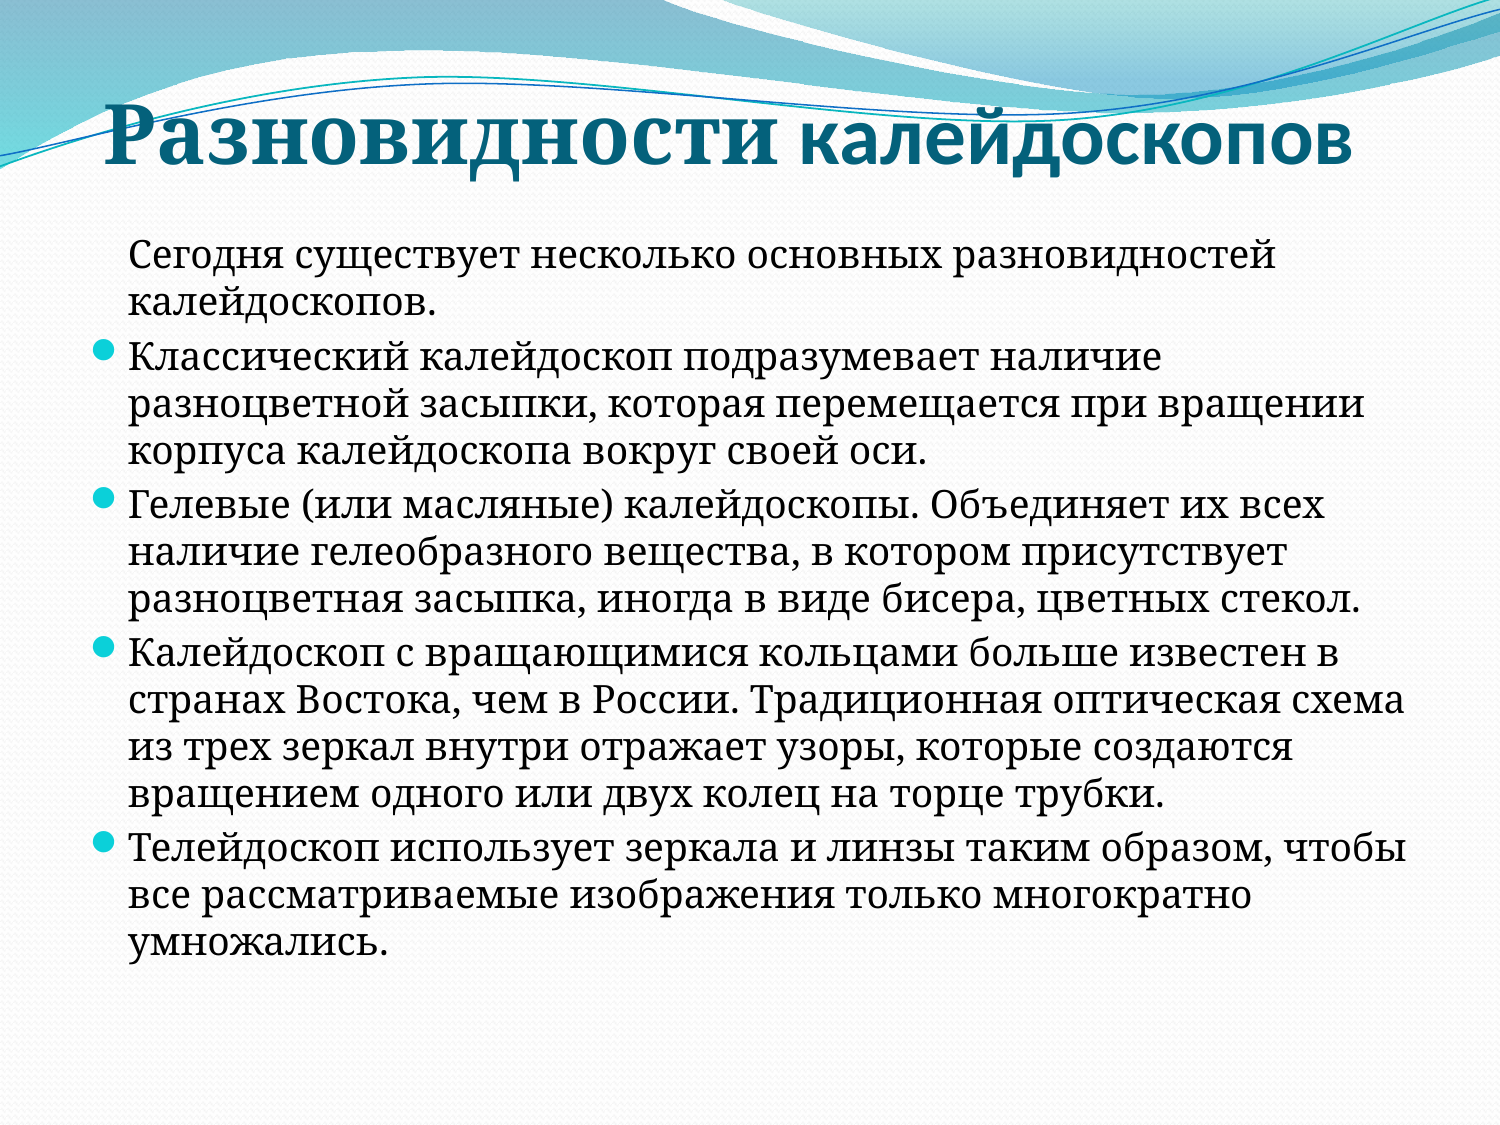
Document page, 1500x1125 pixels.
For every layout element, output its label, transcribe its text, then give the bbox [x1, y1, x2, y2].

title Разновидности калейдоскопов [35, 70, 1425, 282]
list Сегодня существует несколько основных разновидностей калейдоскопов. Классический калейдоскоп подразумевает наличие разноцветной засыпки, которая перемещается при вращении корпуса калейдоскопа вокруг своей оси. Гелевые (или масляные) калейдоскопы. Объединяет их всех наличие гелеобразного вещества, в котором присутствует разноцветная засыпка, иногда в виде бисера, цветных стекол. Калейдоскоп с вращающимися кольцами больше известен в странах Востока, чем в России. Традиционная оптическая схема из трех зеркал внутри отражает узоры, которые создаются вращением одного или двух колец на торце трубки. Телейдоскоп использует зеркала и линзы таким образом, чтобы все рассматриваемые изображения только многократно умножались. [75, 222, 1425, 1038]
